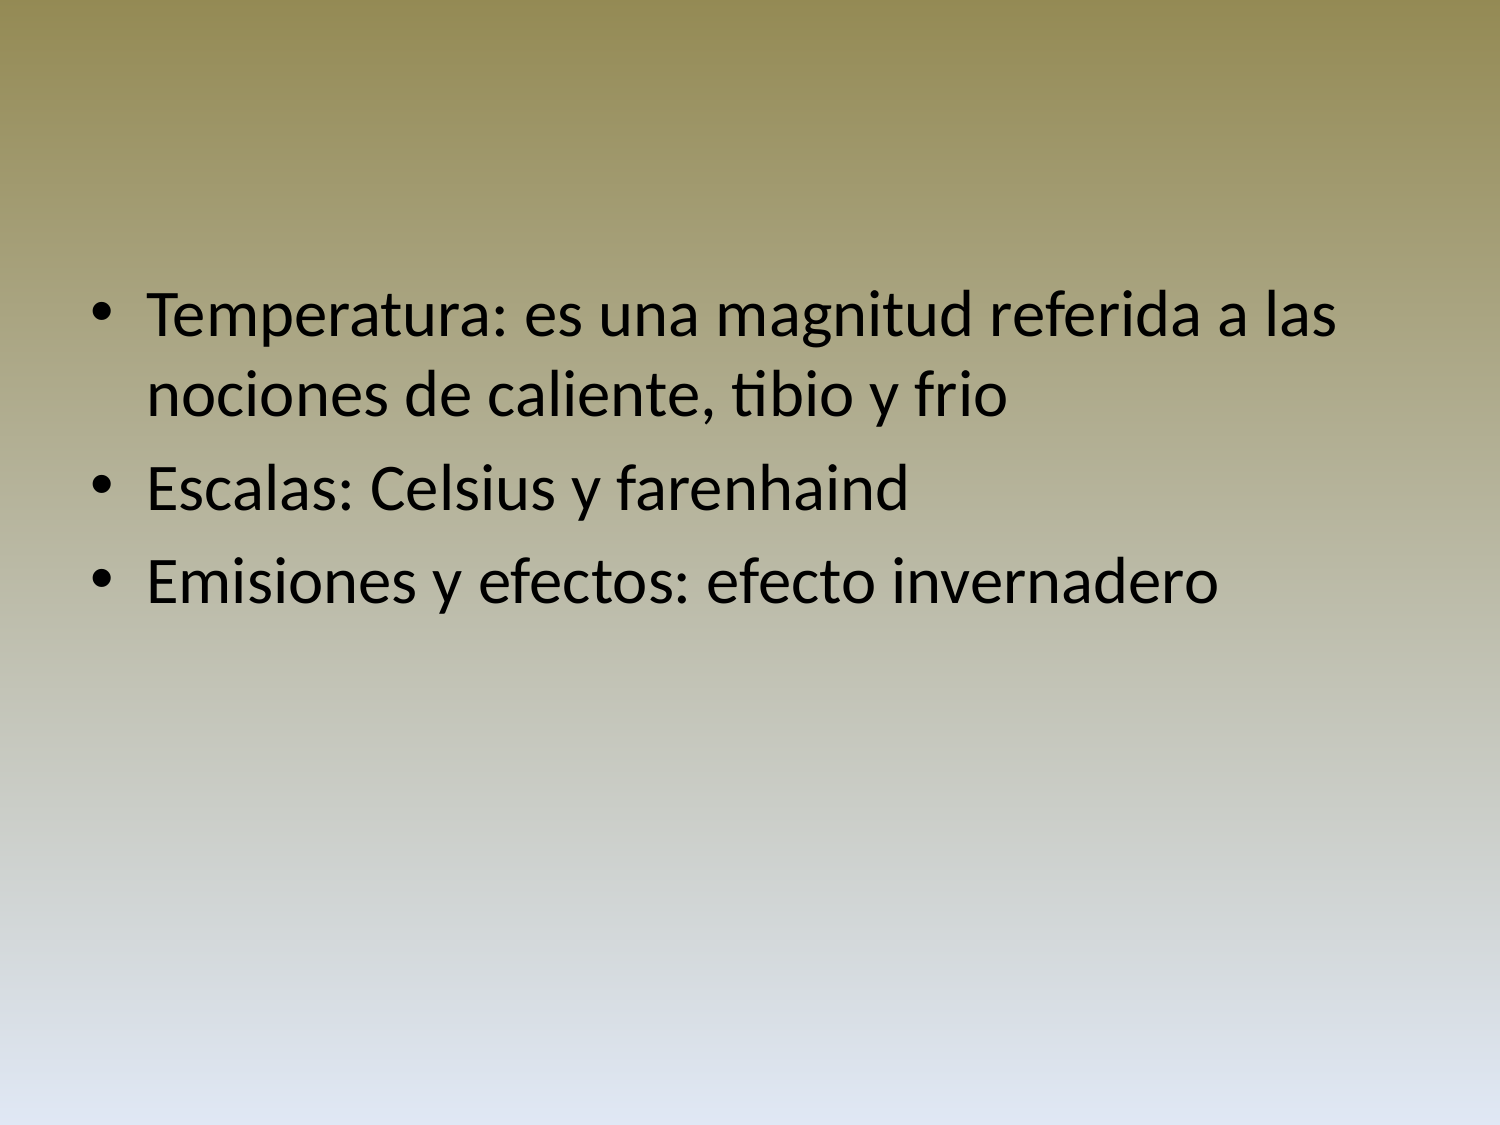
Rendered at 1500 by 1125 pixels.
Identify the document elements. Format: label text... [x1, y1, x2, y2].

list Temperatura: es una magnitud referida a las nociones de caliente, tibio y frio Escalas: Celsius y farenhaind Emisiones y efectos: efecto invernadero [75, 262, 1425, 1005]
